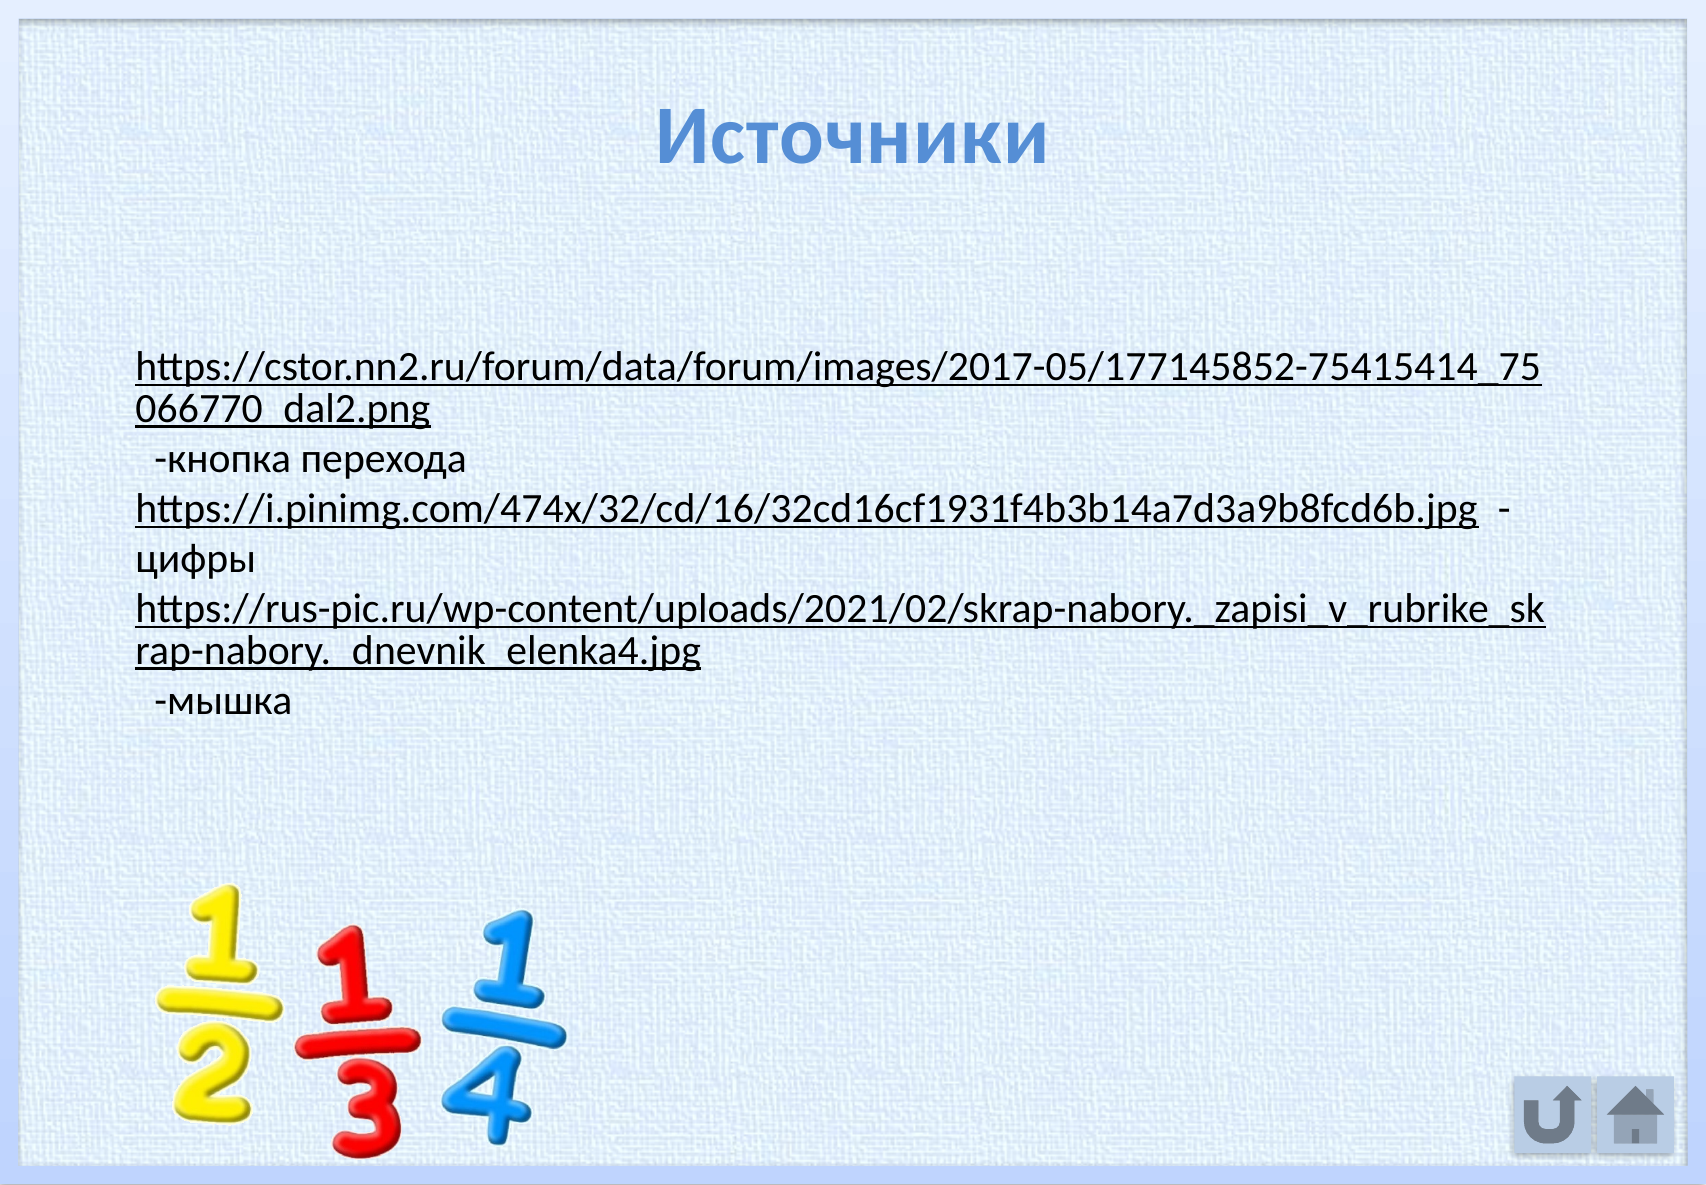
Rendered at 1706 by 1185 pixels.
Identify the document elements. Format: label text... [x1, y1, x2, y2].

text_box [1597, 1076, 1674, 1154]
text_box https://cstor.nn2.ru/forum/data/forum/images/2017-05/177145852-75415414_75066770_dal2.png -кнопка перехода https://i.pinimg.com/474x/32/cd/16/32cd16cf1931f4b3b14a7d3a9b8fcd6b.jpg -цифры https://rus-pic.ru/wp-content/uploads/2021/02/skrap-nabory._zapisi_v_rubrike_skrap-nabory._dnevnik_elenka4.jpg -мышка [120, 331, 1574, 647]
text_box Источники [641, 72, 1065, 188]
text_box [1514, 1076, 1592, 1154]
picture [19, 19, 1687, 1171]
